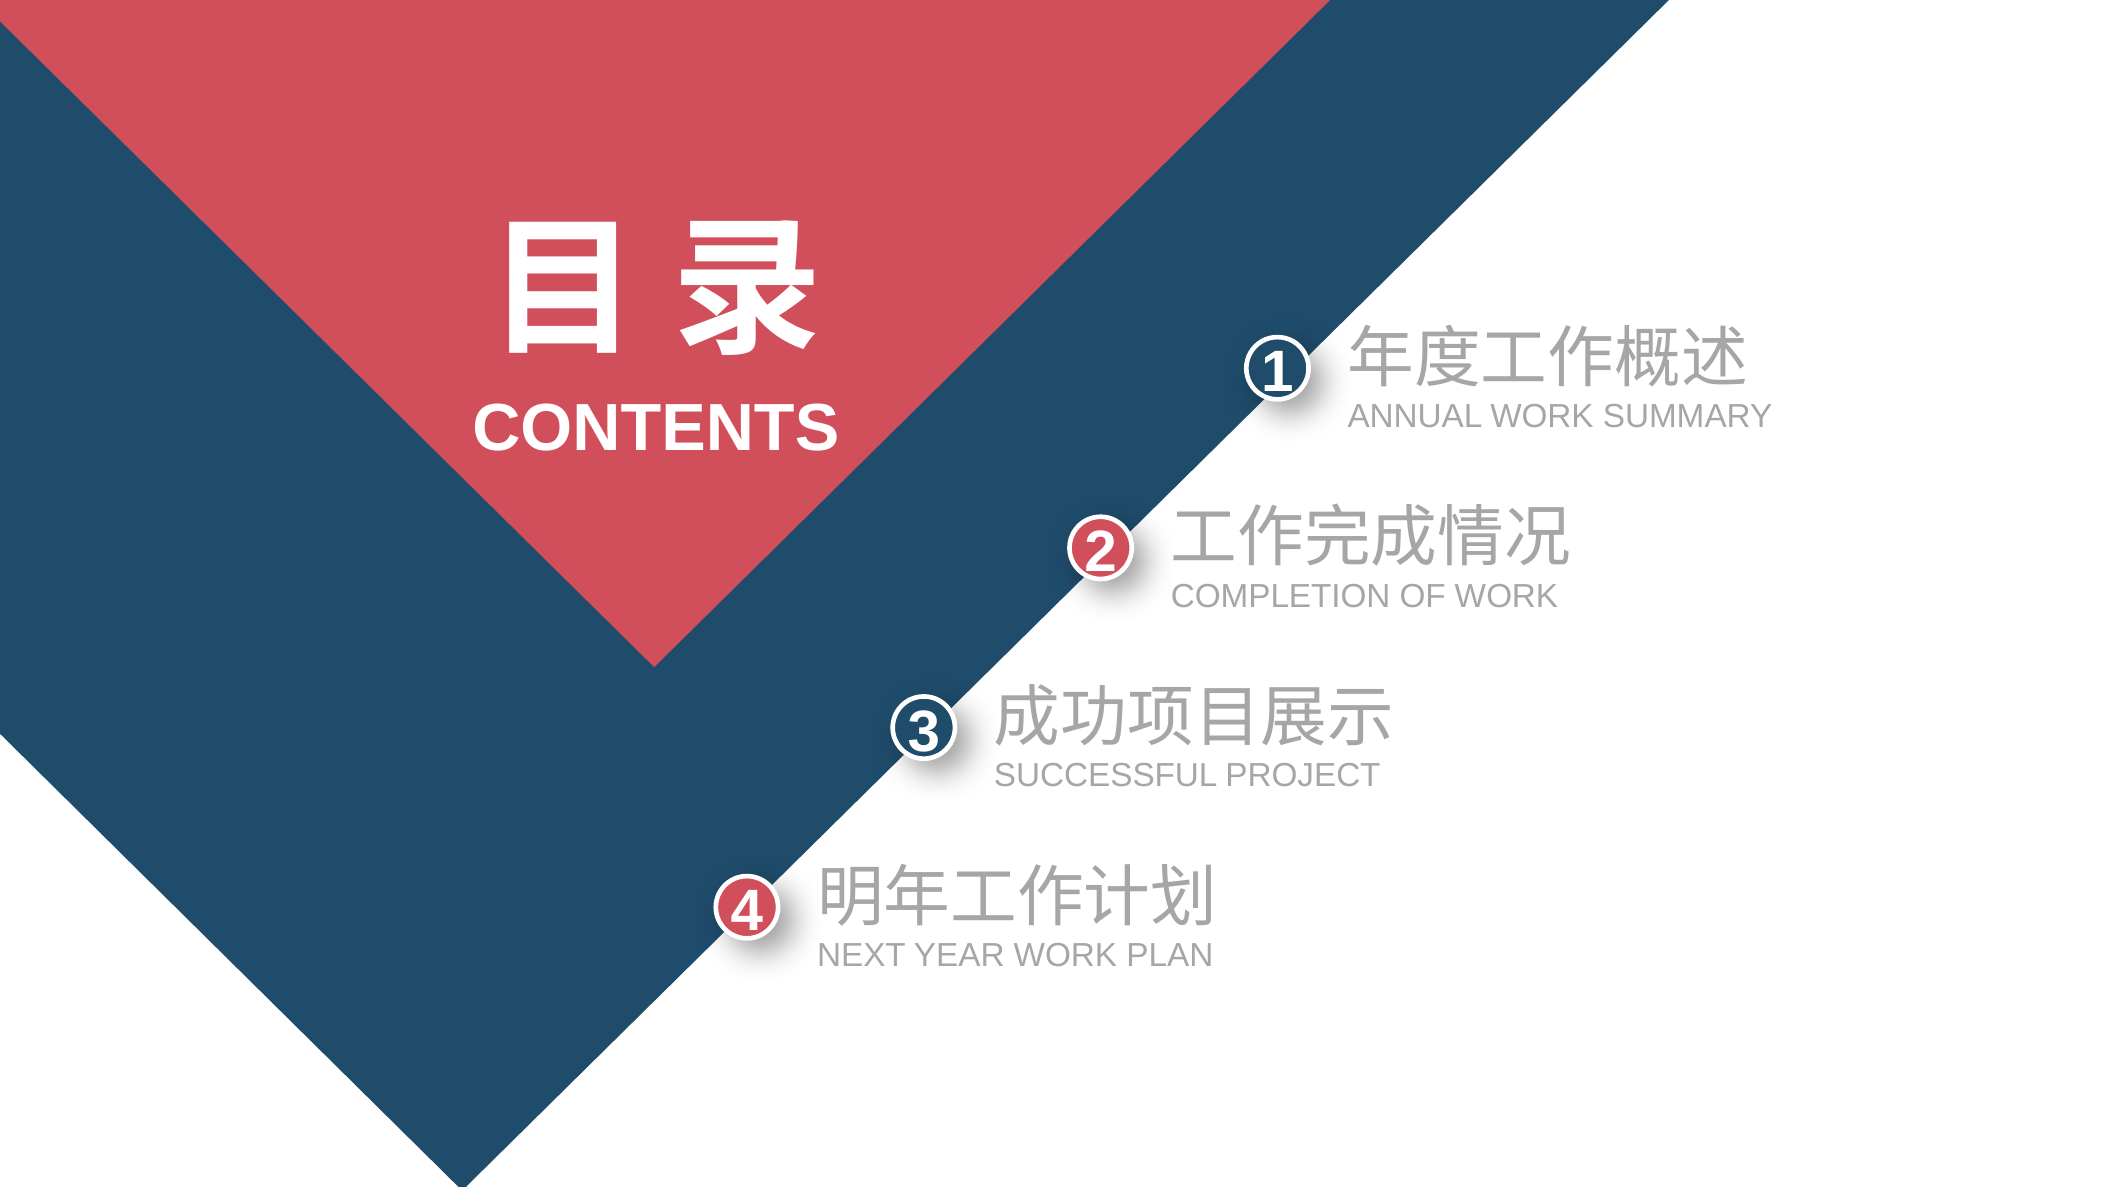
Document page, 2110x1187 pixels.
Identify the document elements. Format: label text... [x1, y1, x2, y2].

text_box 4 [714, 875, 780, 940]
text_box 1 [1245, 336, 1310, 401]
text_box [0, 0, 1669, 1187]
text_box 3 [891, 695, 957, 760]
text_box 2 [1068, 515, 1133, 581]
text_box CONTENTS [464, 383, 847, 464]
text_box 目 录 [440, 191, 872, 372]
text_box [0, 0, 1331, 668]
